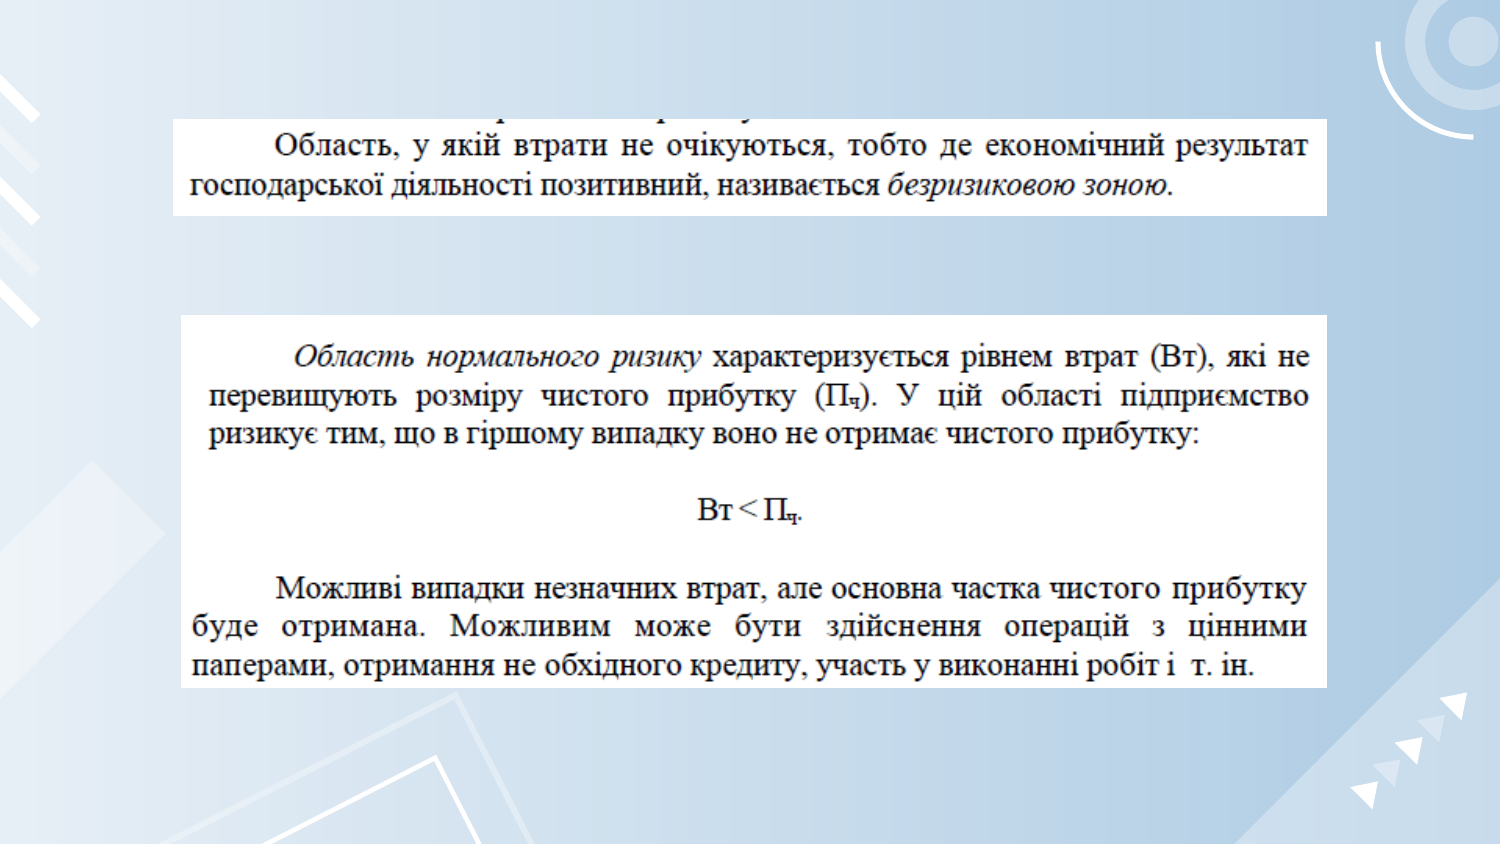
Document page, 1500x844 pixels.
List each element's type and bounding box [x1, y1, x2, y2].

picture [180, 315, 1327, 688]
picture [173, 119, 1327, 216]
